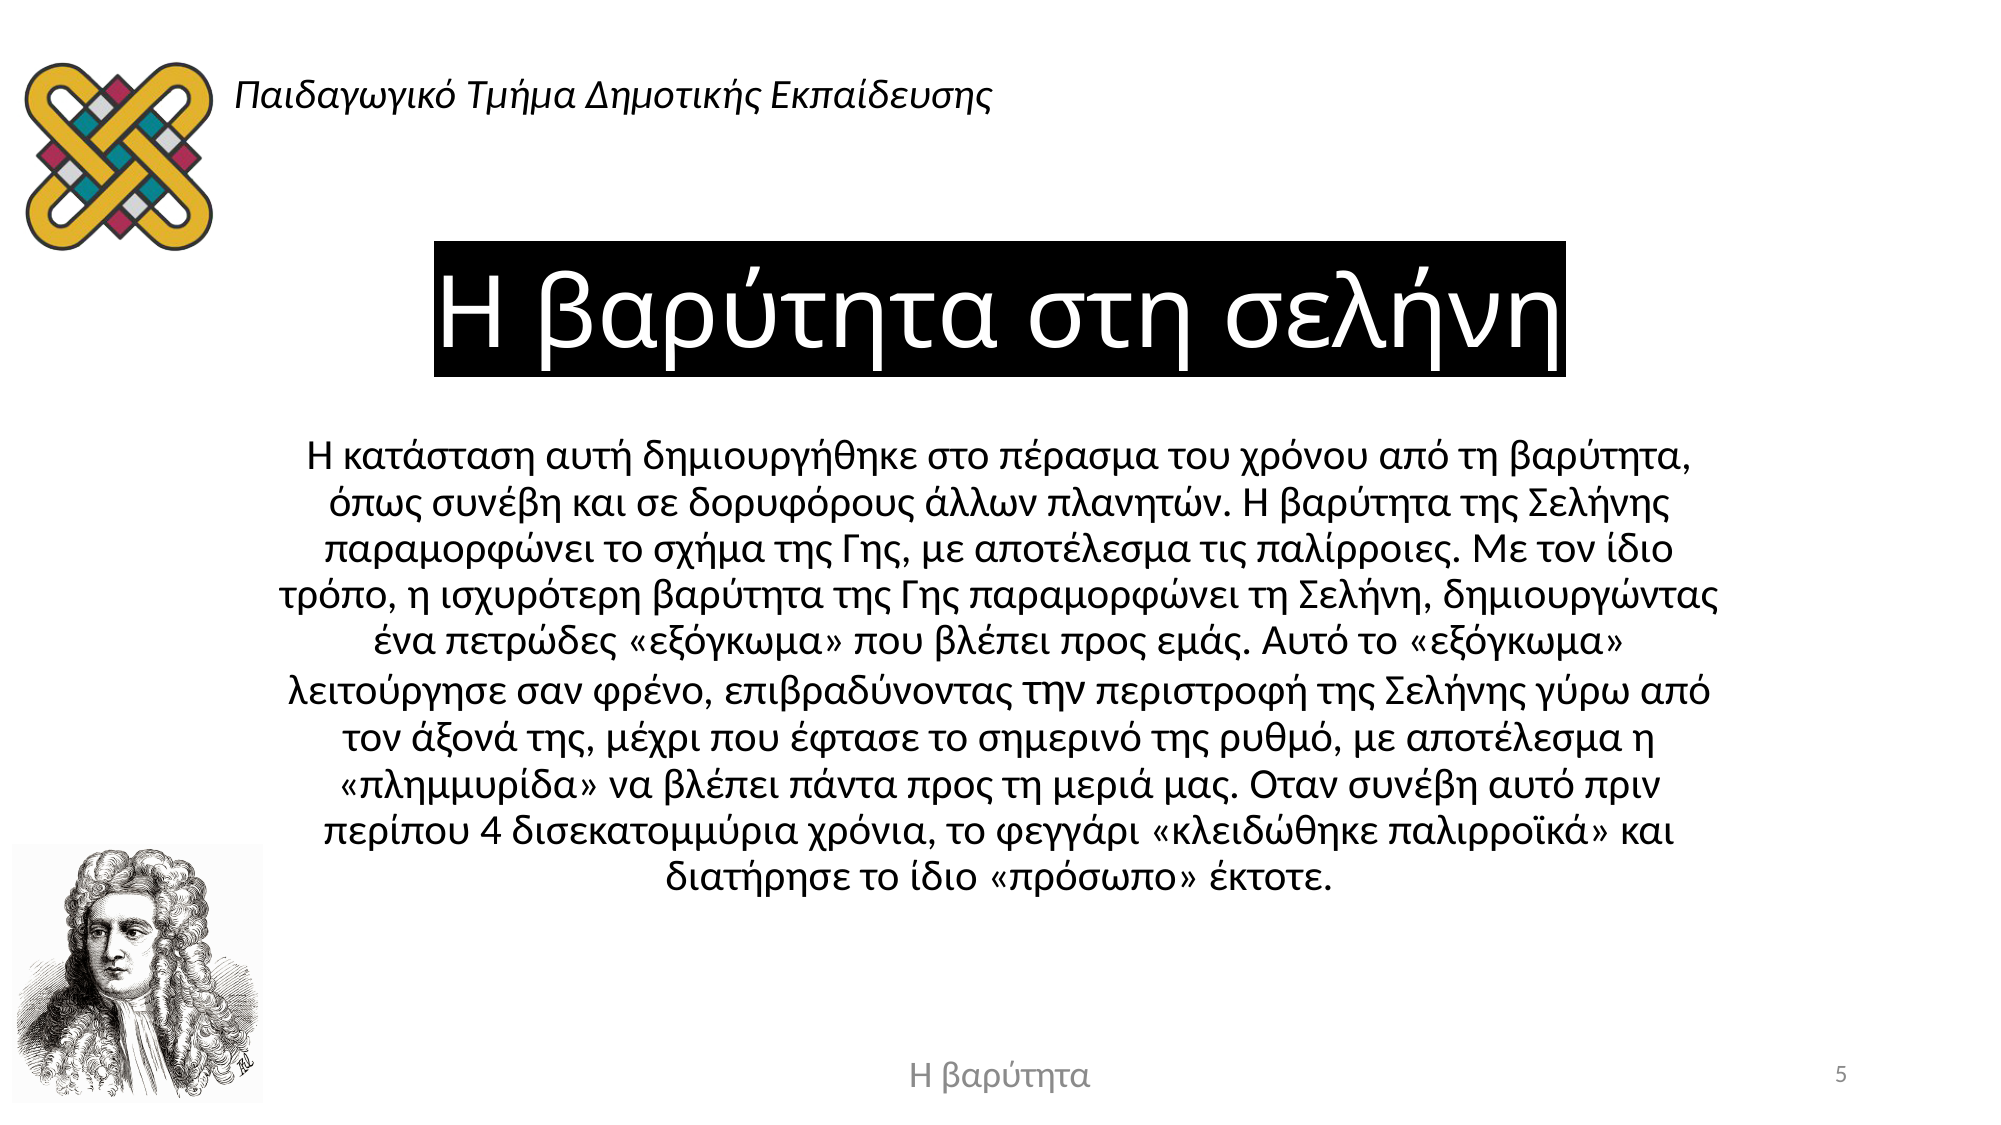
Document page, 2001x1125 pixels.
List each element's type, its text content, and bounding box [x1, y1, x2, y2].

footer Η βαρύτητα [662, 1042, 1338, 1103]
subtitle Η κατάσταση αυτή δημιουργήθηκε στο πέρασμα του χρόνου από τη βαρύτητα, όπως συνέβη και σε δορυφόρους άλλων πλανητών. Η βαρύτητα της Σελήνης παραμορφώνει το σχήμα της Γης, με αποτέλεσμα τις παλίρροιες. Με τον ίδιο τρόπο, η ισχυρότερη βαρύτητα της Γης παραμορφώνει τη Σελήνη, δημιουργώντας ένα πετρώδες «εξόγκωμα» που βλέπει προς εμάς. Αυτό το «εξόγκωμα» λειτούργησε σαν φρένο, επιβραδύνοντας την περιστροφή της Σελήνης γύρω από τον άξονά της, μέχρι που έφτασε το σημερινό της ρυθμό, με αποτέλεσμα η «πλημμυρίδα» να βλέπει πάντα προς τη μεριά μας. Οταν συνέβη αυτό πριν περίπου 4 δισεκατομμύρια χρόνια, το φεγγάρι «κλειδώθηκε παλιρροϊκά» και διατήρησε το ίδιο «πρόσωπο» έκτοτε. [249, 425, 1750, 909]
slide_number 5 [1412, 1042, 1863, 1103]
title Η βαρύτητα στη σελήνη [249, 184, 1750, 377]
picture [4, 42, 233, 271]
picture [12, 844, 263, 1103]
